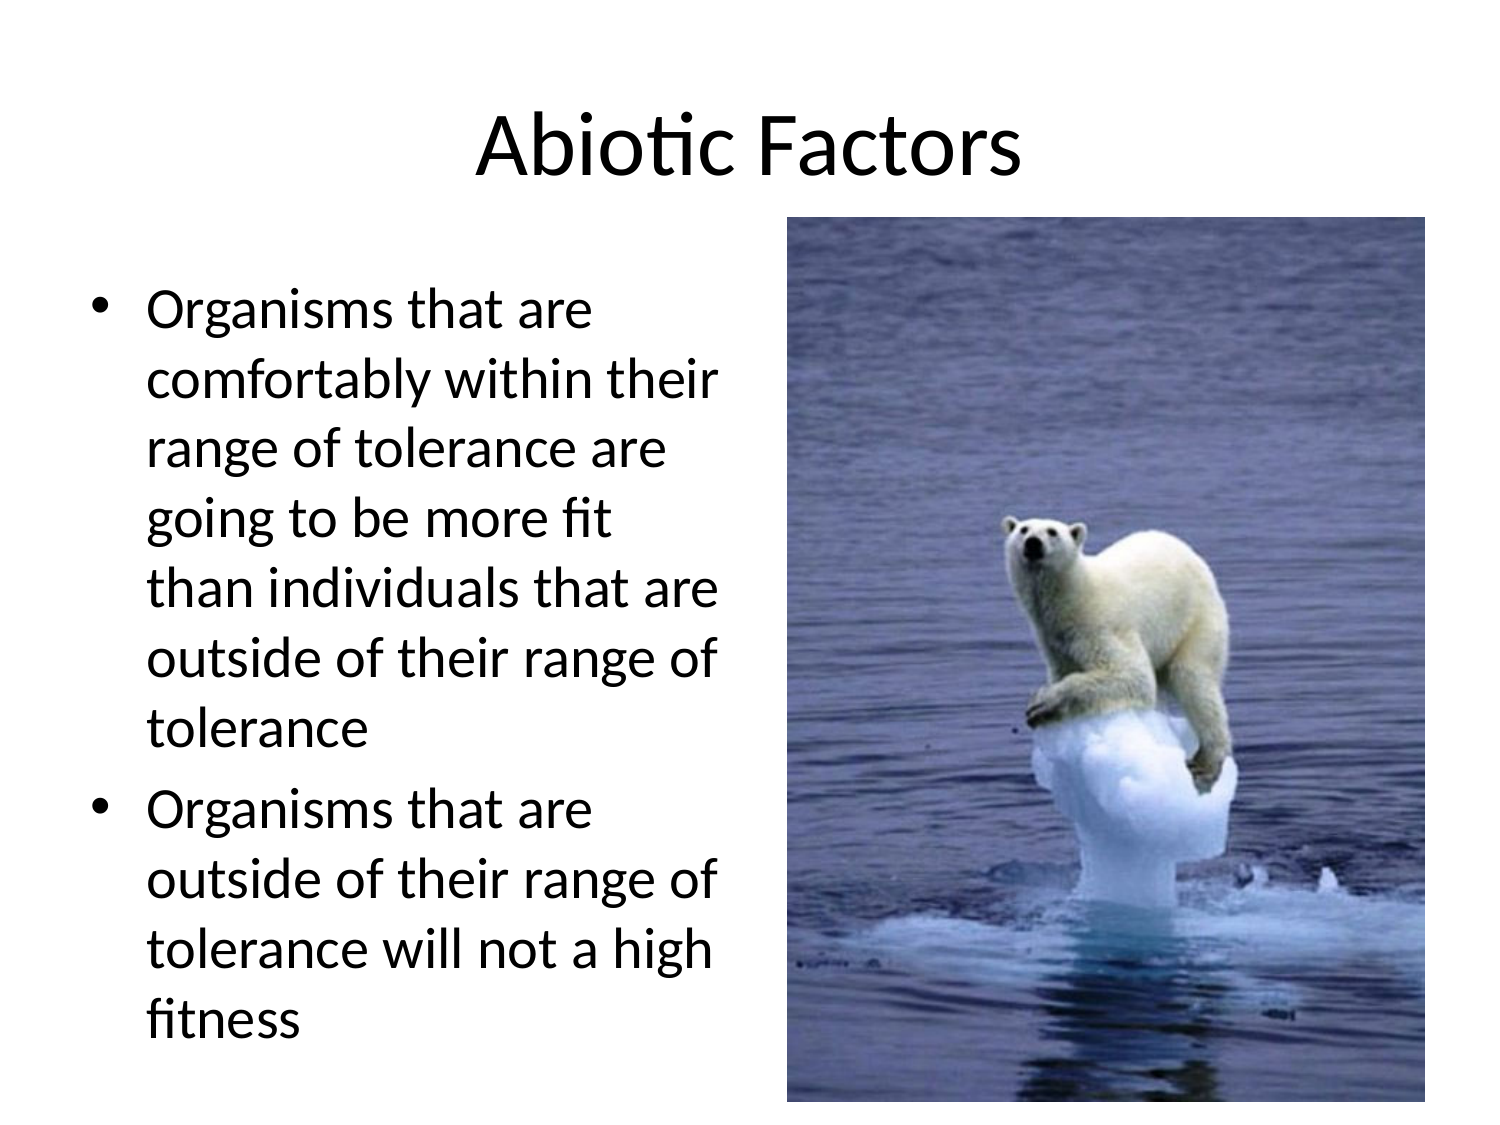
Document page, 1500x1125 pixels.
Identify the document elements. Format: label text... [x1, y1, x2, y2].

title Abiotic Factors [75, 45, 1425, 233]
list Organisms that are comfortably within their range of tolerance are going to be more fit than individuals that are outside of their range of tolerance Organisms that are outside of their range of tolerance will not a high fitness [75, 262, 738, 1063]
picture [787, 217, 1426, 1102]
